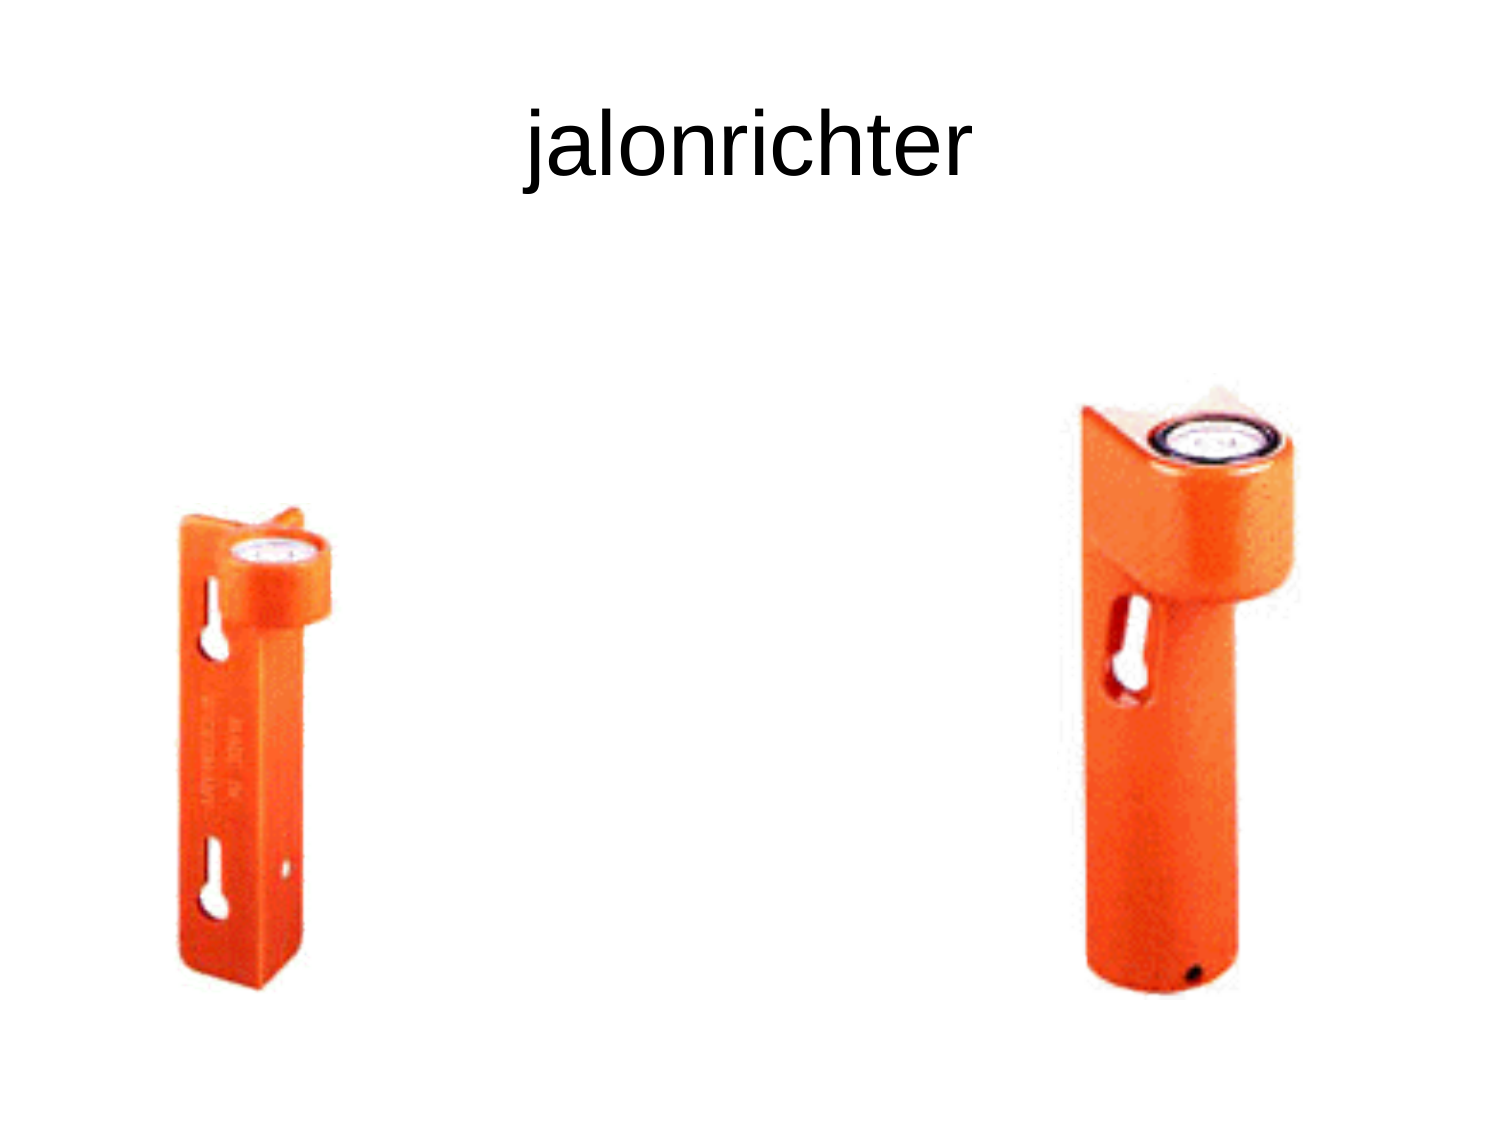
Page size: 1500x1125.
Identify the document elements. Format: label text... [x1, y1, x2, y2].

title jalonrichter [75, 45, 1425, 233]
picture [147, 503, 360, 1000]
picture [1056, 373, 1311, 1000]
